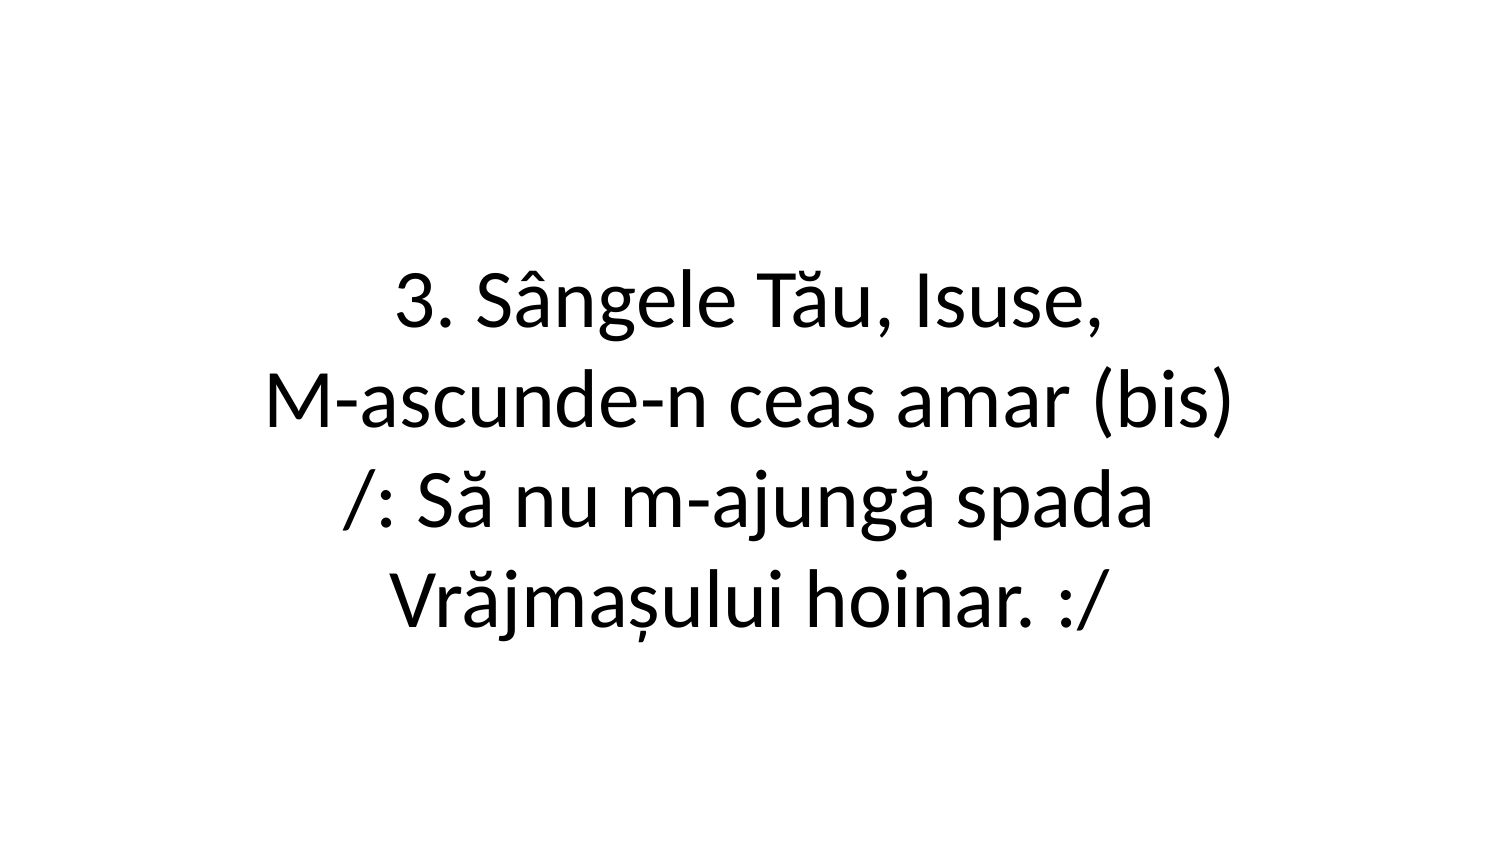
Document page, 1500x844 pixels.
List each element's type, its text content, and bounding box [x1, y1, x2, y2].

text_box 3. Sângele Tău, Isuse, M-ascunde-n ceas amar (bis) /: Să nu m-ajungă spada Vrăjmașului hoinar. :/ [248, 192, 1252, 652]
